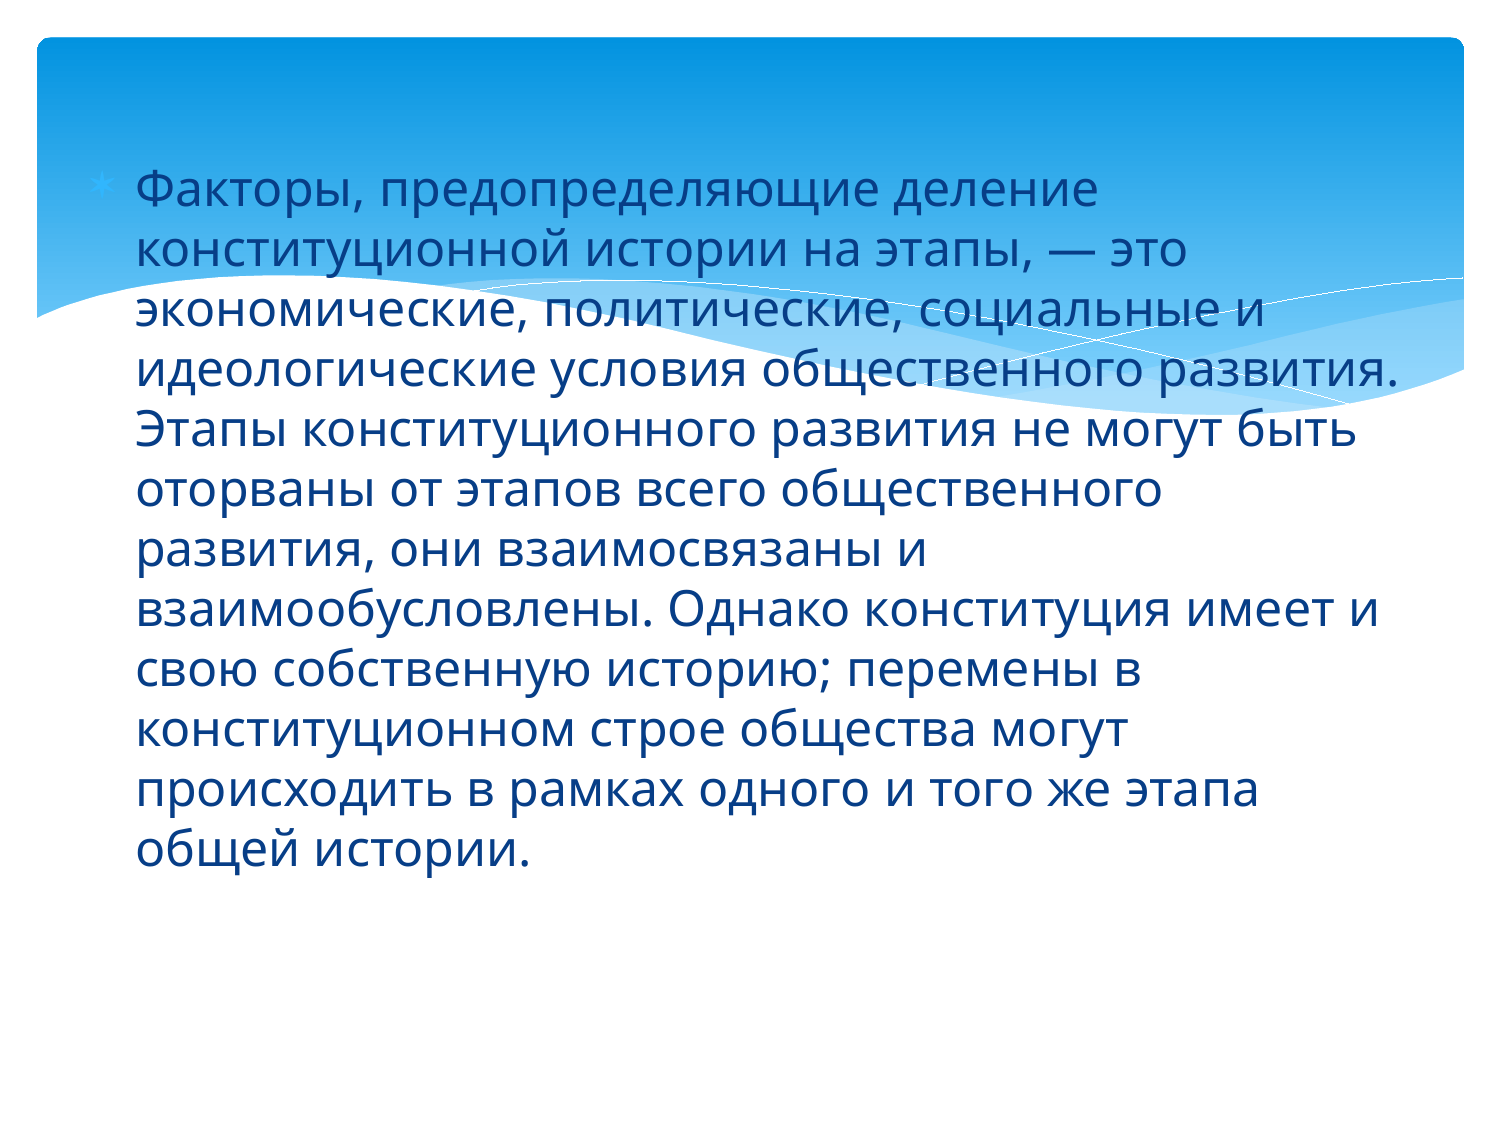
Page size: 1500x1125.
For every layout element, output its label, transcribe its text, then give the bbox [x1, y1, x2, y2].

list Факторы, предопределяющие деление конституционной истории на этапы, — это экономические, политические, социальные и идеологические условия общественного развития. Этапы конституционного развития не могут быть оторваны от этапов всего общественного развития, они взаимосвязаны и взаимообусловлены. Однако конституция имеет и свою собственную историю; перемены в конституционном строе общества могут происходить в рамках одного и того же этапа общей истории. [75, 149, 1425, 1035]
